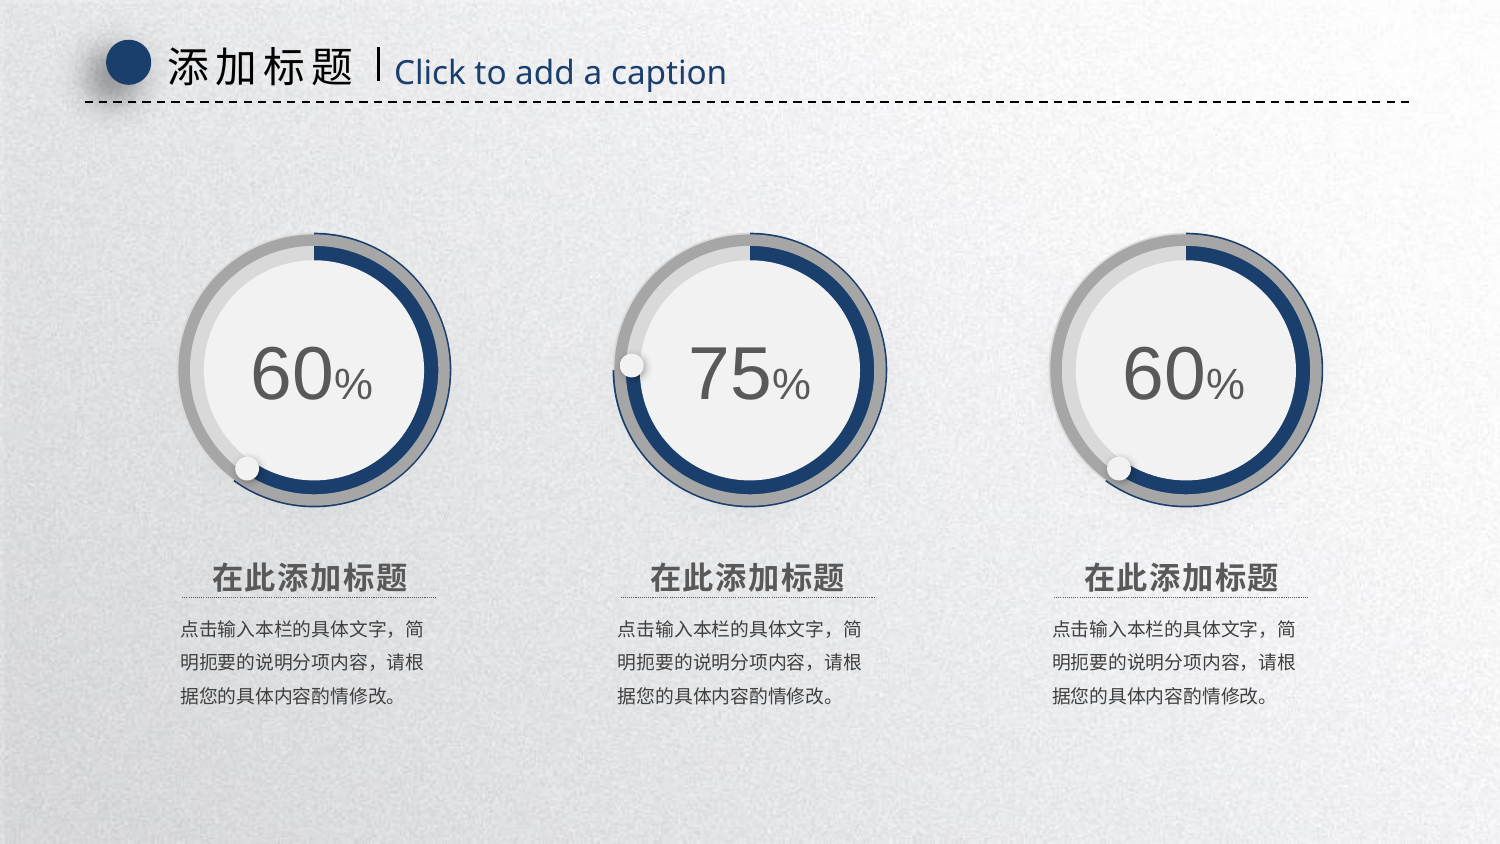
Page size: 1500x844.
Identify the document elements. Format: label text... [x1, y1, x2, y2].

text_box [105, 38, 153, 86]
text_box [1037, 551, 1327, 747]
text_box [129, 185, 499, 555]
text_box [603, 551, 893, 747]
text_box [565, 185, 935, 555]
text_box 添加标题 [153, 33, 369, 99]
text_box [1001, 185, 1371, 555]
text_box Click to add a caption [379, 43, 743, 99]
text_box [165, 551, 455, 747]
picture [0, 0, 1500, 844]
